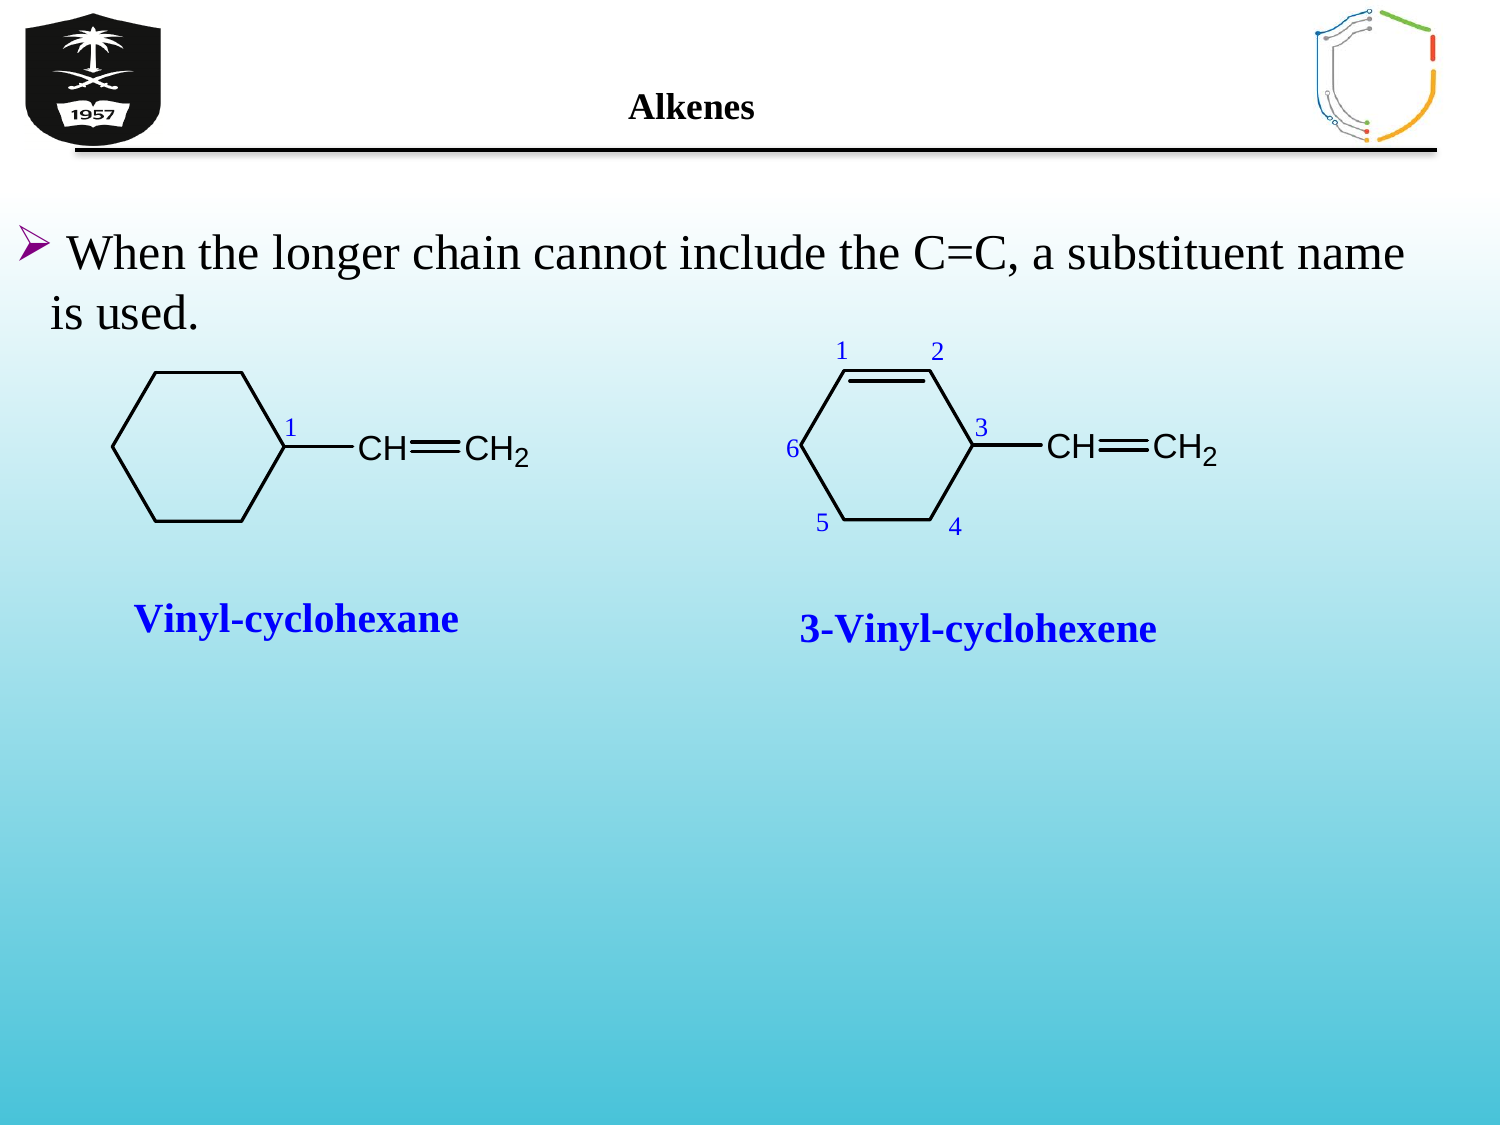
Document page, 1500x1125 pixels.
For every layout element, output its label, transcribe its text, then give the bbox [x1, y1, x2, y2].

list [106, 339, 1219, 653]
picture [24, 12, 163, 151]
text_box When the longer chain cannot include the C=C, a substituent name is used. [0, 212, 1450, 348]
text_box Alkenes [613, 74, 771, 135]
picture [1287, 0, 1463, 165]
